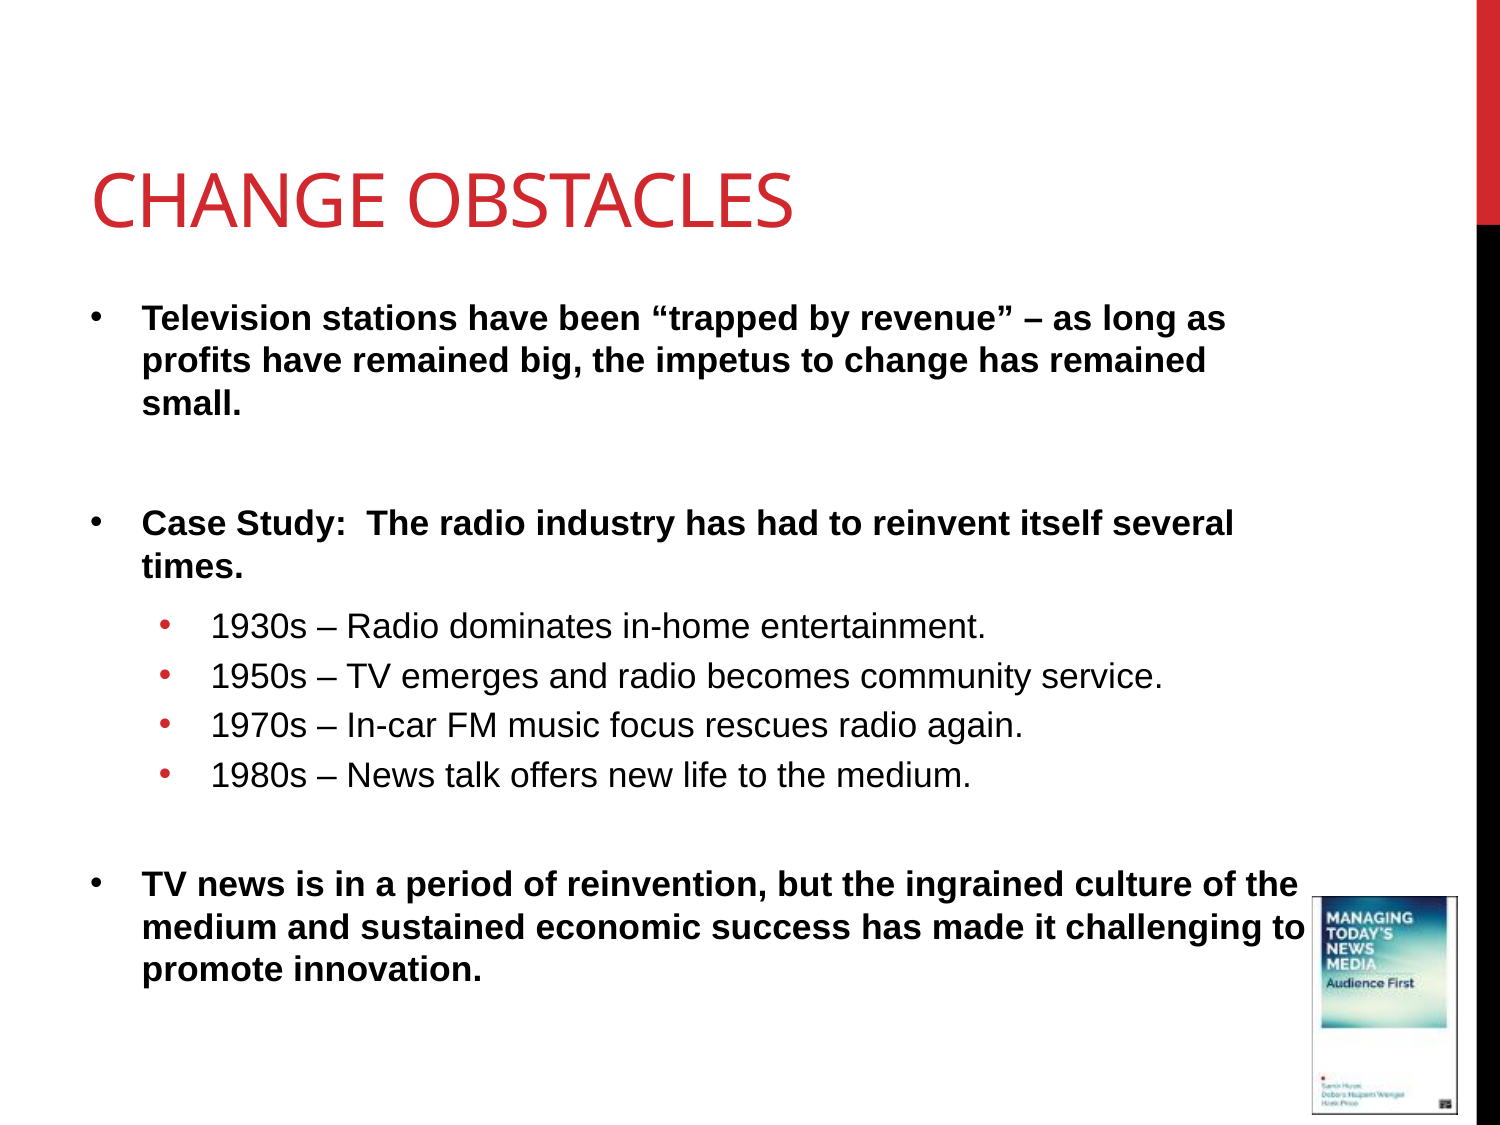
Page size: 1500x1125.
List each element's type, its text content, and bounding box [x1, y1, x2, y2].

picture [1311, 896, 1458, 1115]
list Television stations have been “trapped by revenue” – as long as profits have remained big, the impetus to change has remained small. Case Study: The radio industry has had to reinvent itself several times. 1930s – Radio dominates in-home entertainment. 1950s – TV emerges and radio becomes community service. 1970s – In-car FM music focus rescues radio again. 1980s – News talk offers new life to the medium. TV news is in a period of reinvention, but the ingrained culture of the medium and sustained economic success has made it challenging to promote innovation. [75, 287, 1325, 1005]
title Change obstacles [75, 25, 1025, 250]
